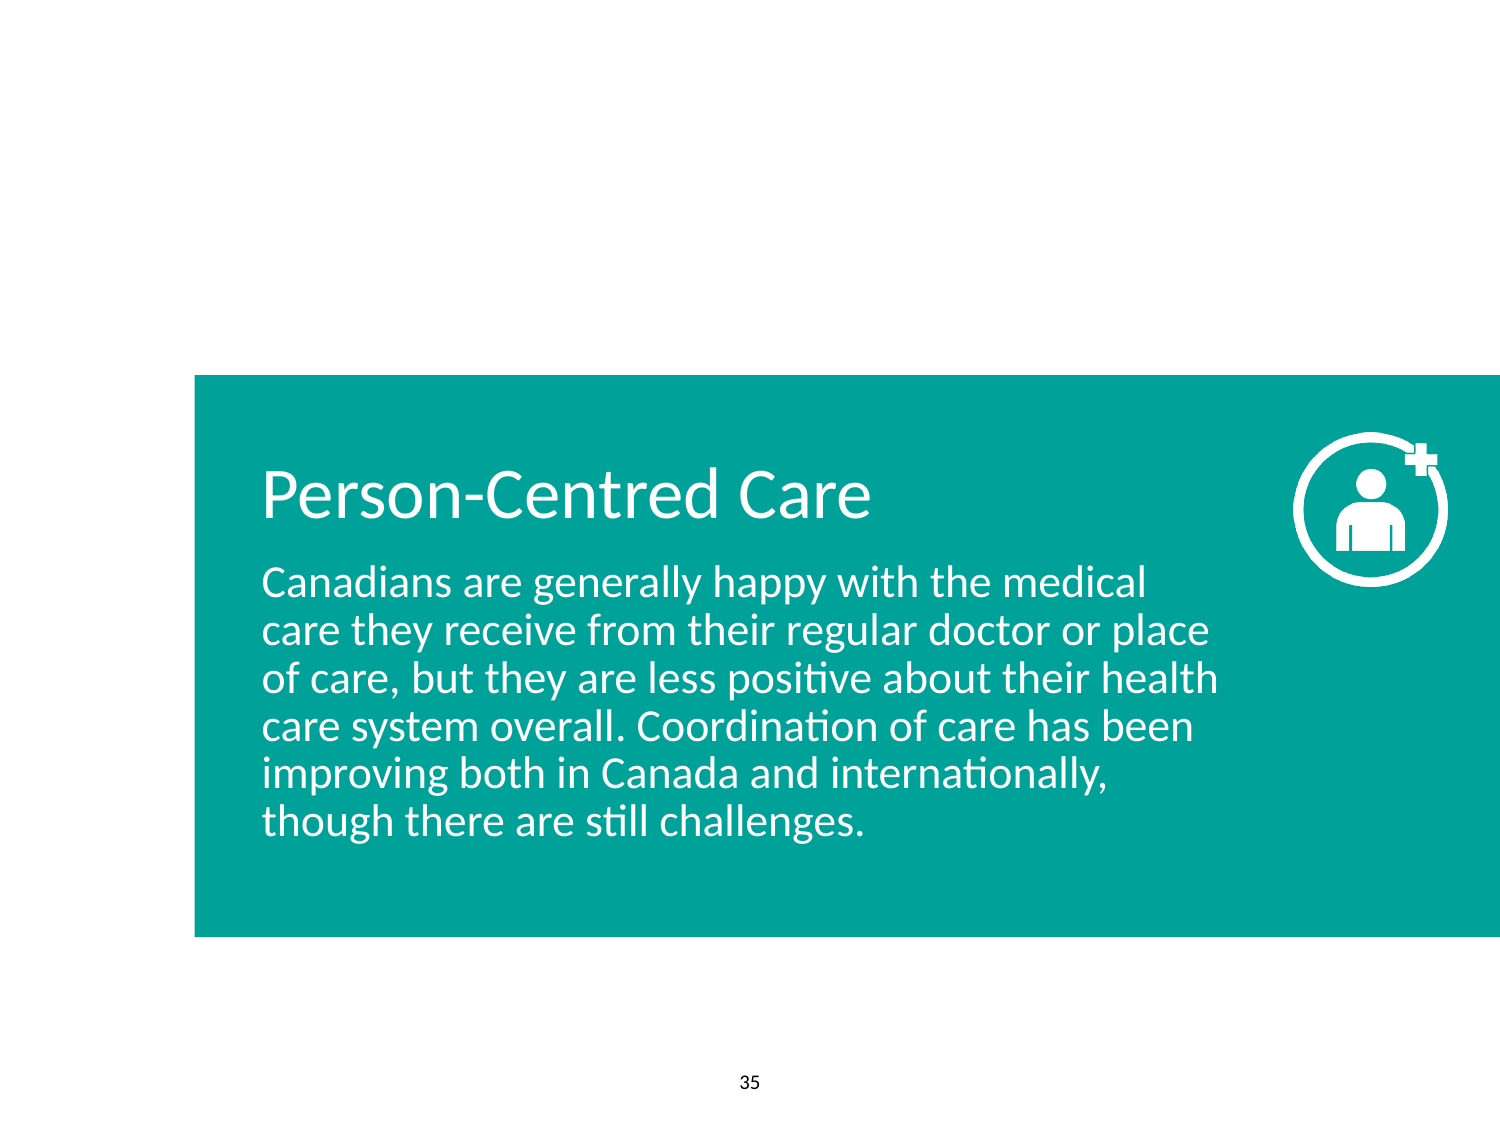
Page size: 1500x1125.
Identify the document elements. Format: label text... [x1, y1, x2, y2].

list Person-Centred Care Canadians are generally happy with the medical care they receive from their regular doctor or place of care, but they are less positive about their health care system overall. Coordination of care has been improving both in Canada and internationally, though there are still challenges. [194, 375, 1500, 938]
picture [1293, 432, 1448, 587]
